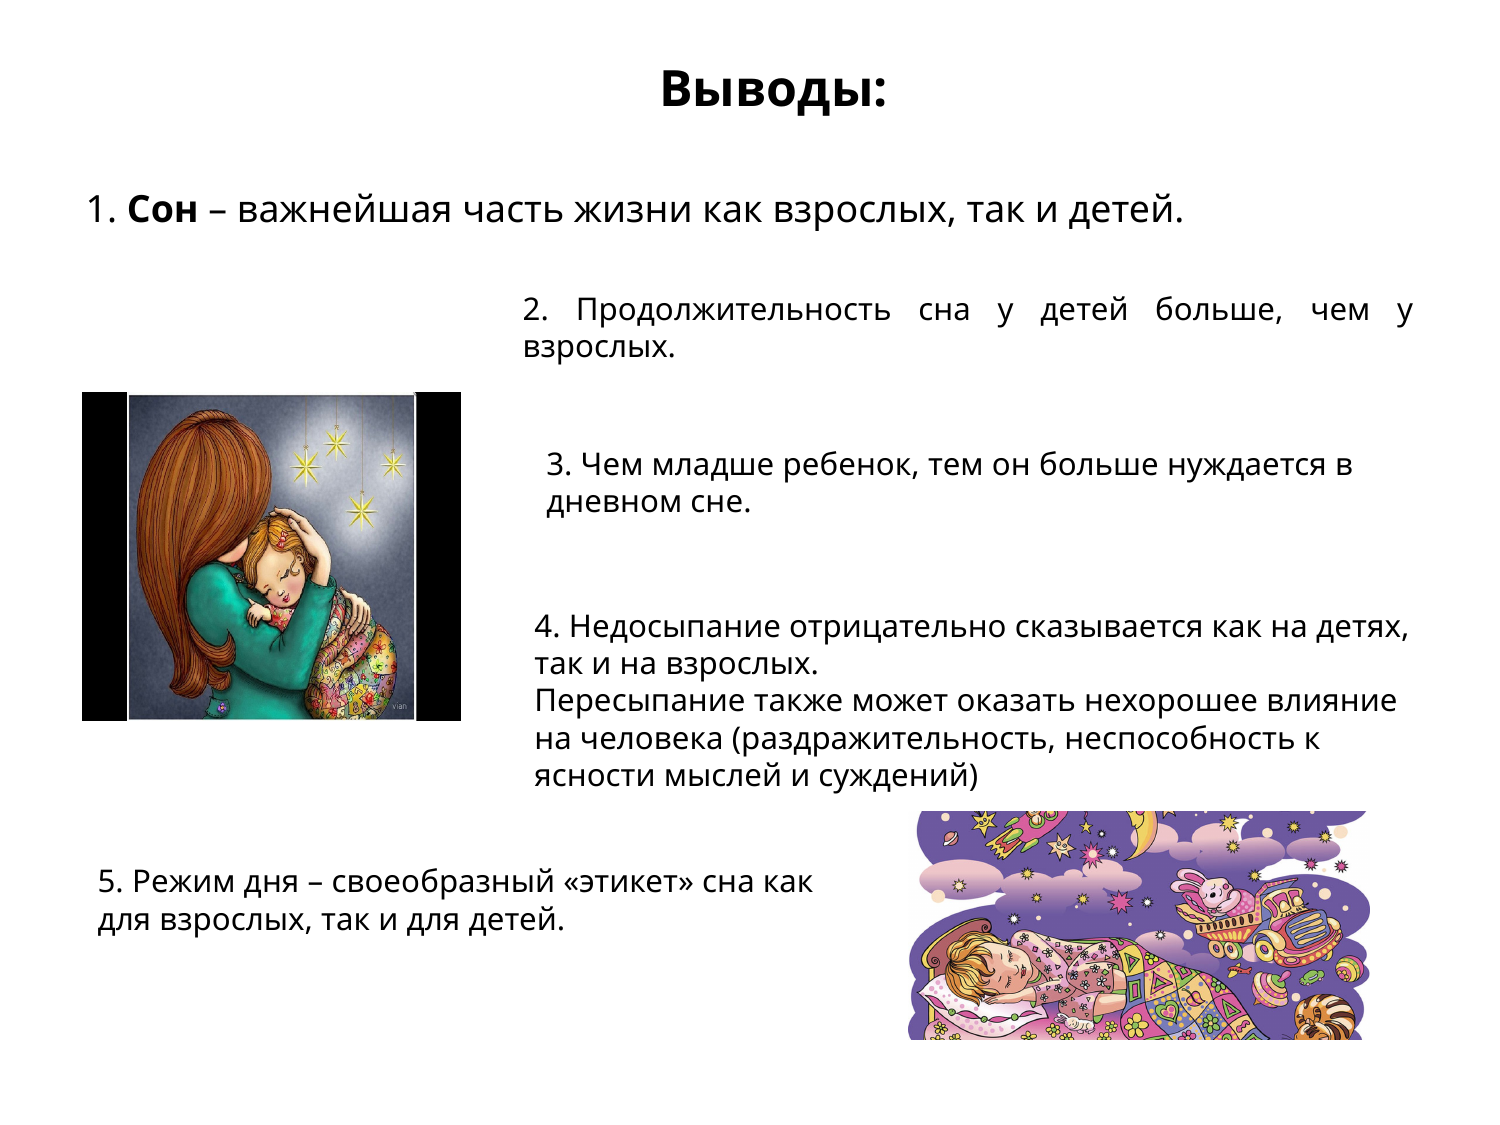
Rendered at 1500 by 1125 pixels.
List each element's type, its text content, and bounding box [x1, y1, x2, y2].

text_box 2. Продолжительность сна у детей больше, чем у взрослых. [507, 281, 1430, 372]
text_box 3. Чем младше ребенок, тем он больше нуждается в дневном сне. [531, 436, 1453, 527]
text_box 5. Режим дня – своеобразный «этикет» сна как для взрослых, так и для детей. [82, 854, 868, 944]
picture [908, 810, 1371, 1040]
picture [82, 392, 461, 721]
text_box Выводы: [100, 48, 1447, 124]
text_box 4. Недосыпание отрицательно сказывается как на детях, так и на взрослых. Пересыпание также может оказать нехорошее влияние на человека (раздражительность, неспособность к ясности мыслей и суждений) [519, 598, 1453, 801]
text_box 1. Сон – важнейшая часть жизни как взрослых, так и детей. [70, 177, 1323, 237]
